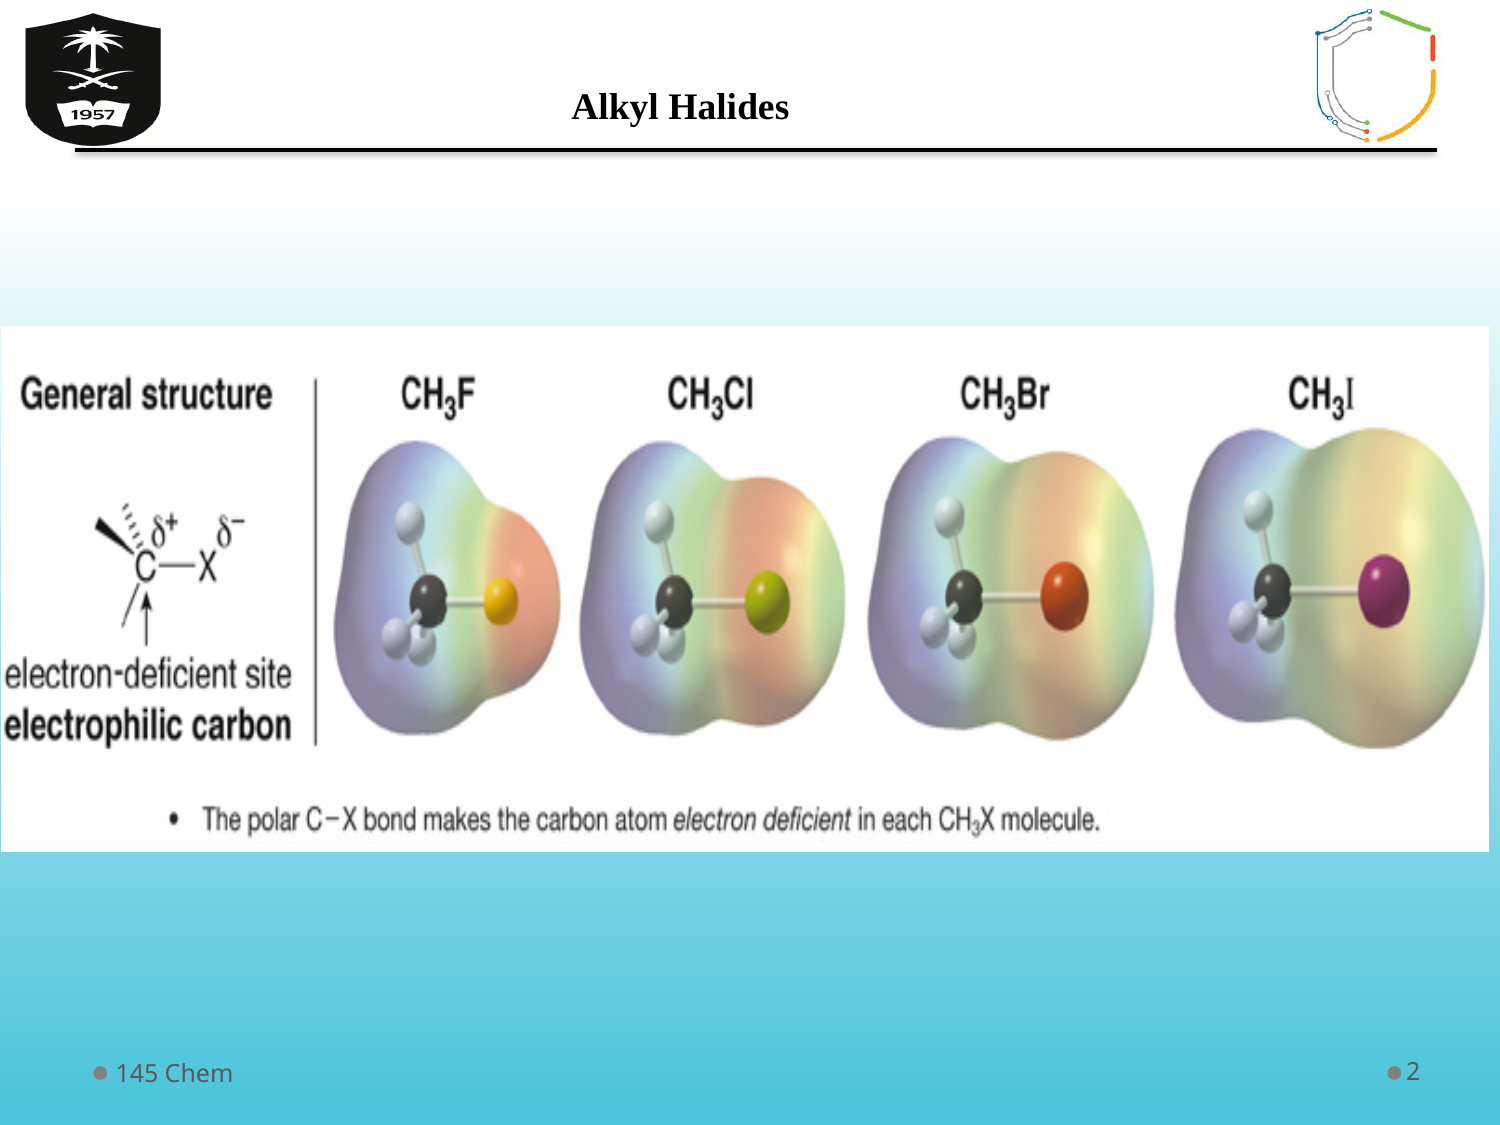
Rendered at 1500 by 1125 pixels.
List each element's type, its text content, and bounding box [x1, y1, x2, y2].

picture [24, 12, 163, 151]
text_box Alkyl Halides [556, 74, 805, 135]
picture [1287, 0, 1463, 165]
footer 145 Chem [108, 1042, 576, 1103]
picture [0, 326, 1489, 852]
slide_number 2 [1401, 1042, 1494, 1103]
